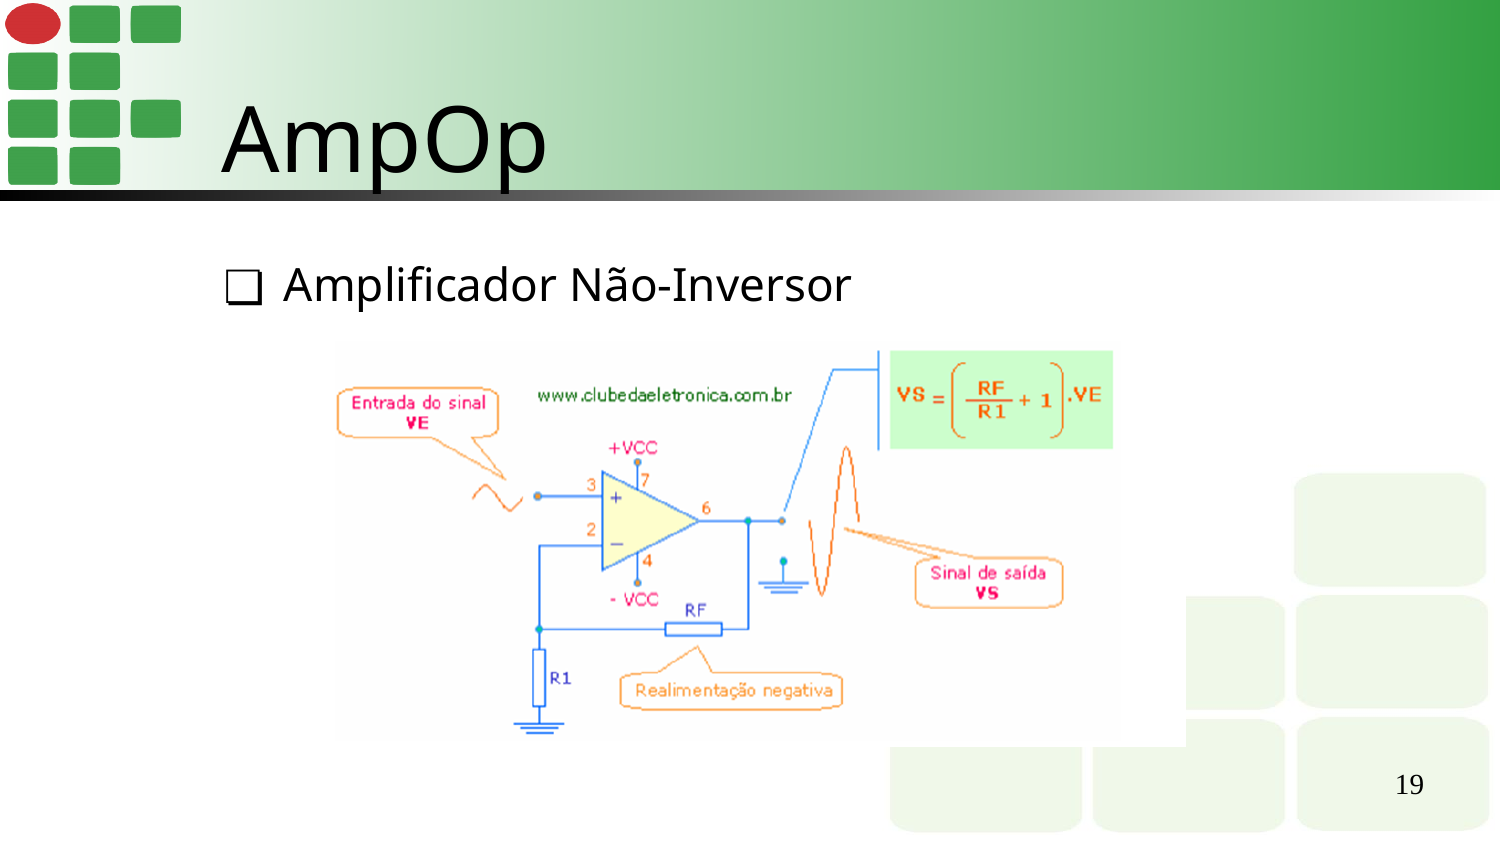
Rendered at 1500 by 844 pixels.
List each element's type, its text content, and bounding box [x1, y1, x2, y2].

slide_number ‹#› [1075, 768, 1425, 827]
text_box AmpOp [206, 26, 1468, 207]
text_box Amplificador Não-Inversor [193, 248, 1469, 324]
picture [5, 3, 181, 185]
picture [313, 337, 1495, 835]
